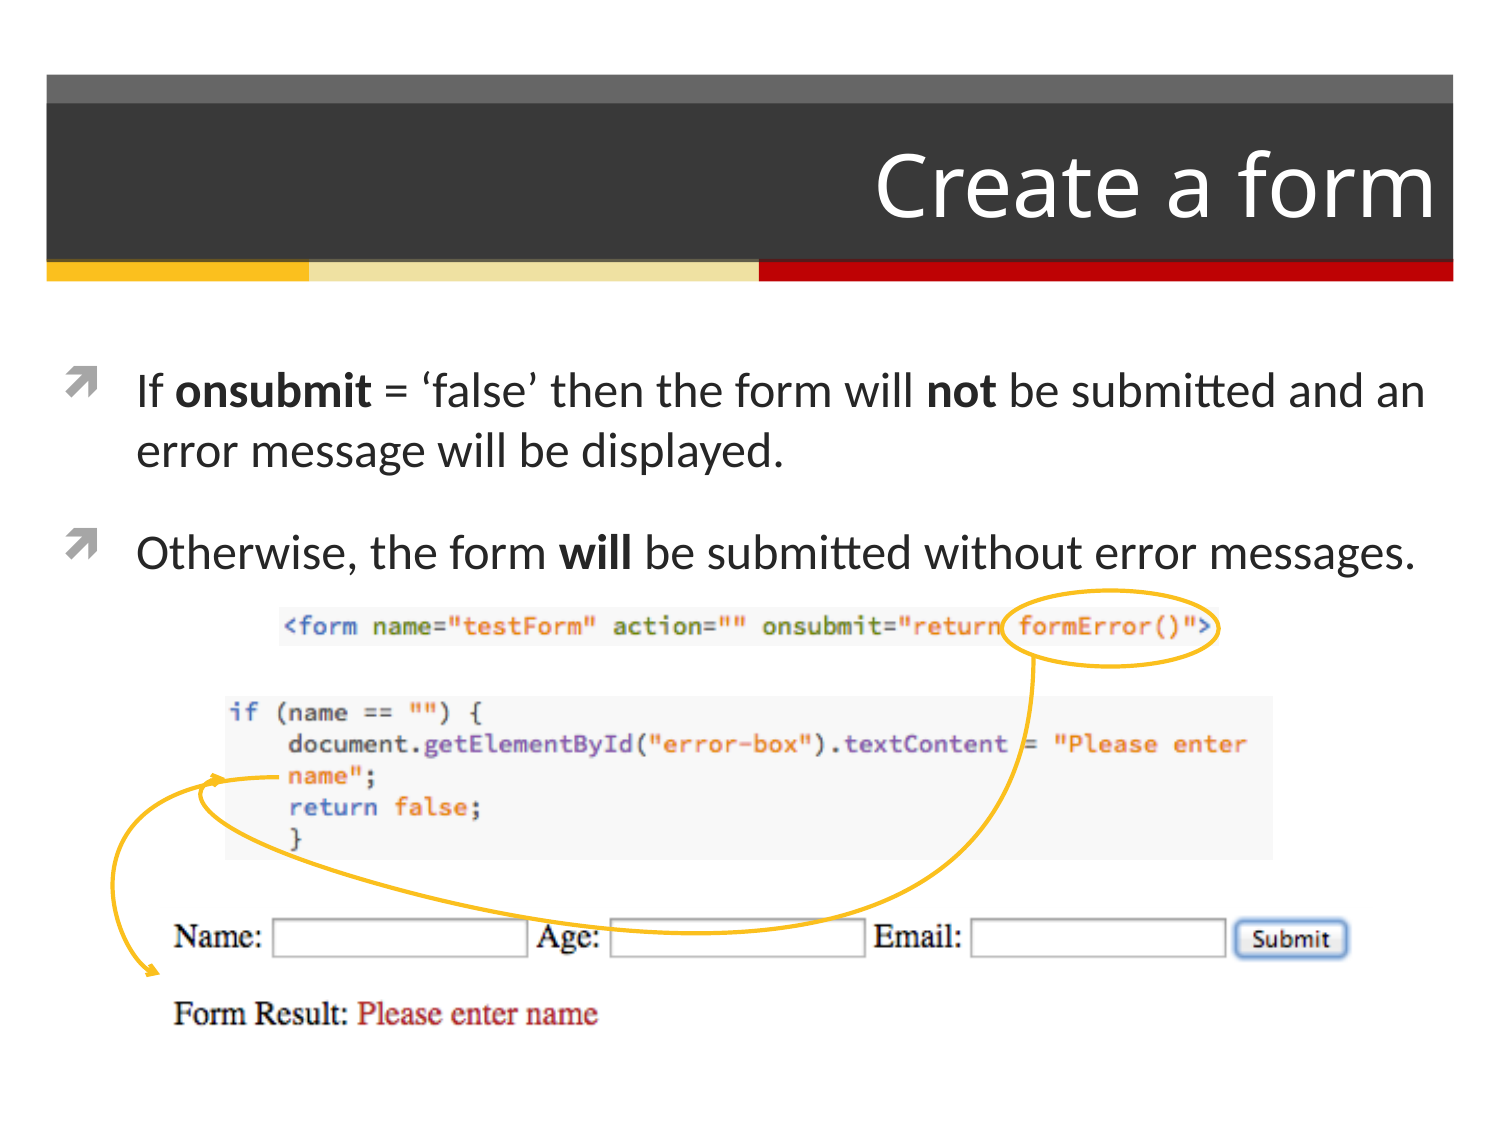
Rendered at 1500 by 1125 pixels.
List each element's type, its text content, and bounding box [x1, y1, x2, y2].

text_box [1031, 657, 1189, 669]
title Create a form [46, 103, 1454, 263]
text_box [120, 815, 319, 936]
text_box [567, 311, 692, 1122]
picture [159, 906, 567, 1043]
picture [278, 607, 567, 646]
picture [692, 696, 1274, 860]
picture [692, 906, 1373, 1043]
picture [692, 607, 1220, 646]
text_box [1020, 588, 1201, 605]
list If onsubmit = ‘false’ then the form will not be submitted and an error message will be displayed. Otherwise, the form will be submitted without error messages. [695, 350, 1454, 1005]
picture [224, 696, 567, 860]
list If onsubmit = ‘false’ then the form will not be submitted and an error message will be displayed. Otherwise, the form will be submitted without error messages. [46, 350, 558, 1005]
